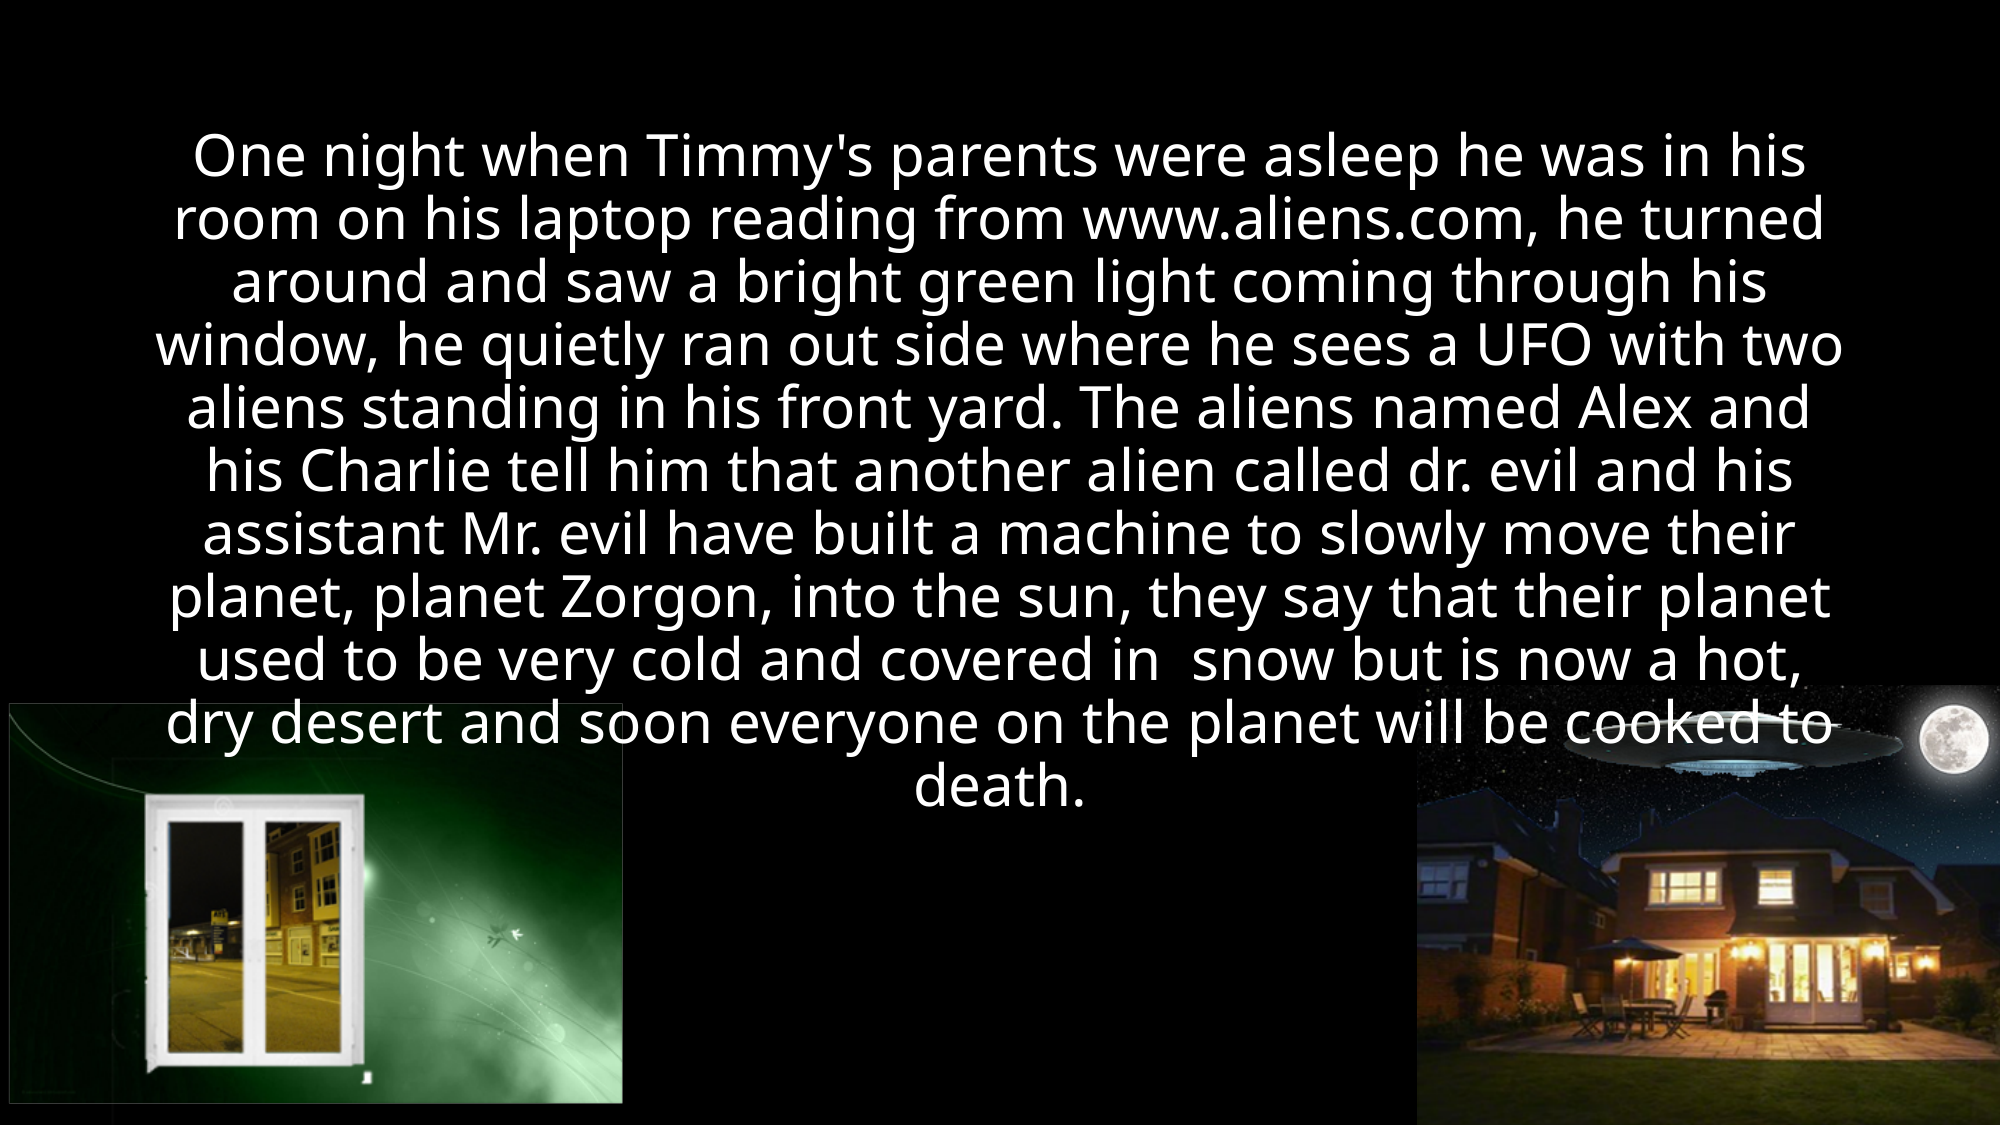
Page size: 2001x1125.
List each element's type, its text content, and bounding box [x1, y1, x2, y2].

list One night when Timmy's parents were asleep he was in his room on his laptop reading from www.aliens.com, he turned around and saw a bright green light coming through his window, he quietly ran out side where he sees a UFO with two aliens standing in his front yard. The aliens named Alex and his Charlie tell him that another alien called dr. evil and his assistant Mr. evil have built a machine to slowly move their planet, planet Zorgon, into the sun, they say that their planet used to be very cold and covered in snow but is now a hot, dry desert and soon everyone on the planet will be cooked to death. [137, 118, 1863, 833]
picture [1417, 685, 2000, 1125]
picture [0, 658, 634, 1125]
